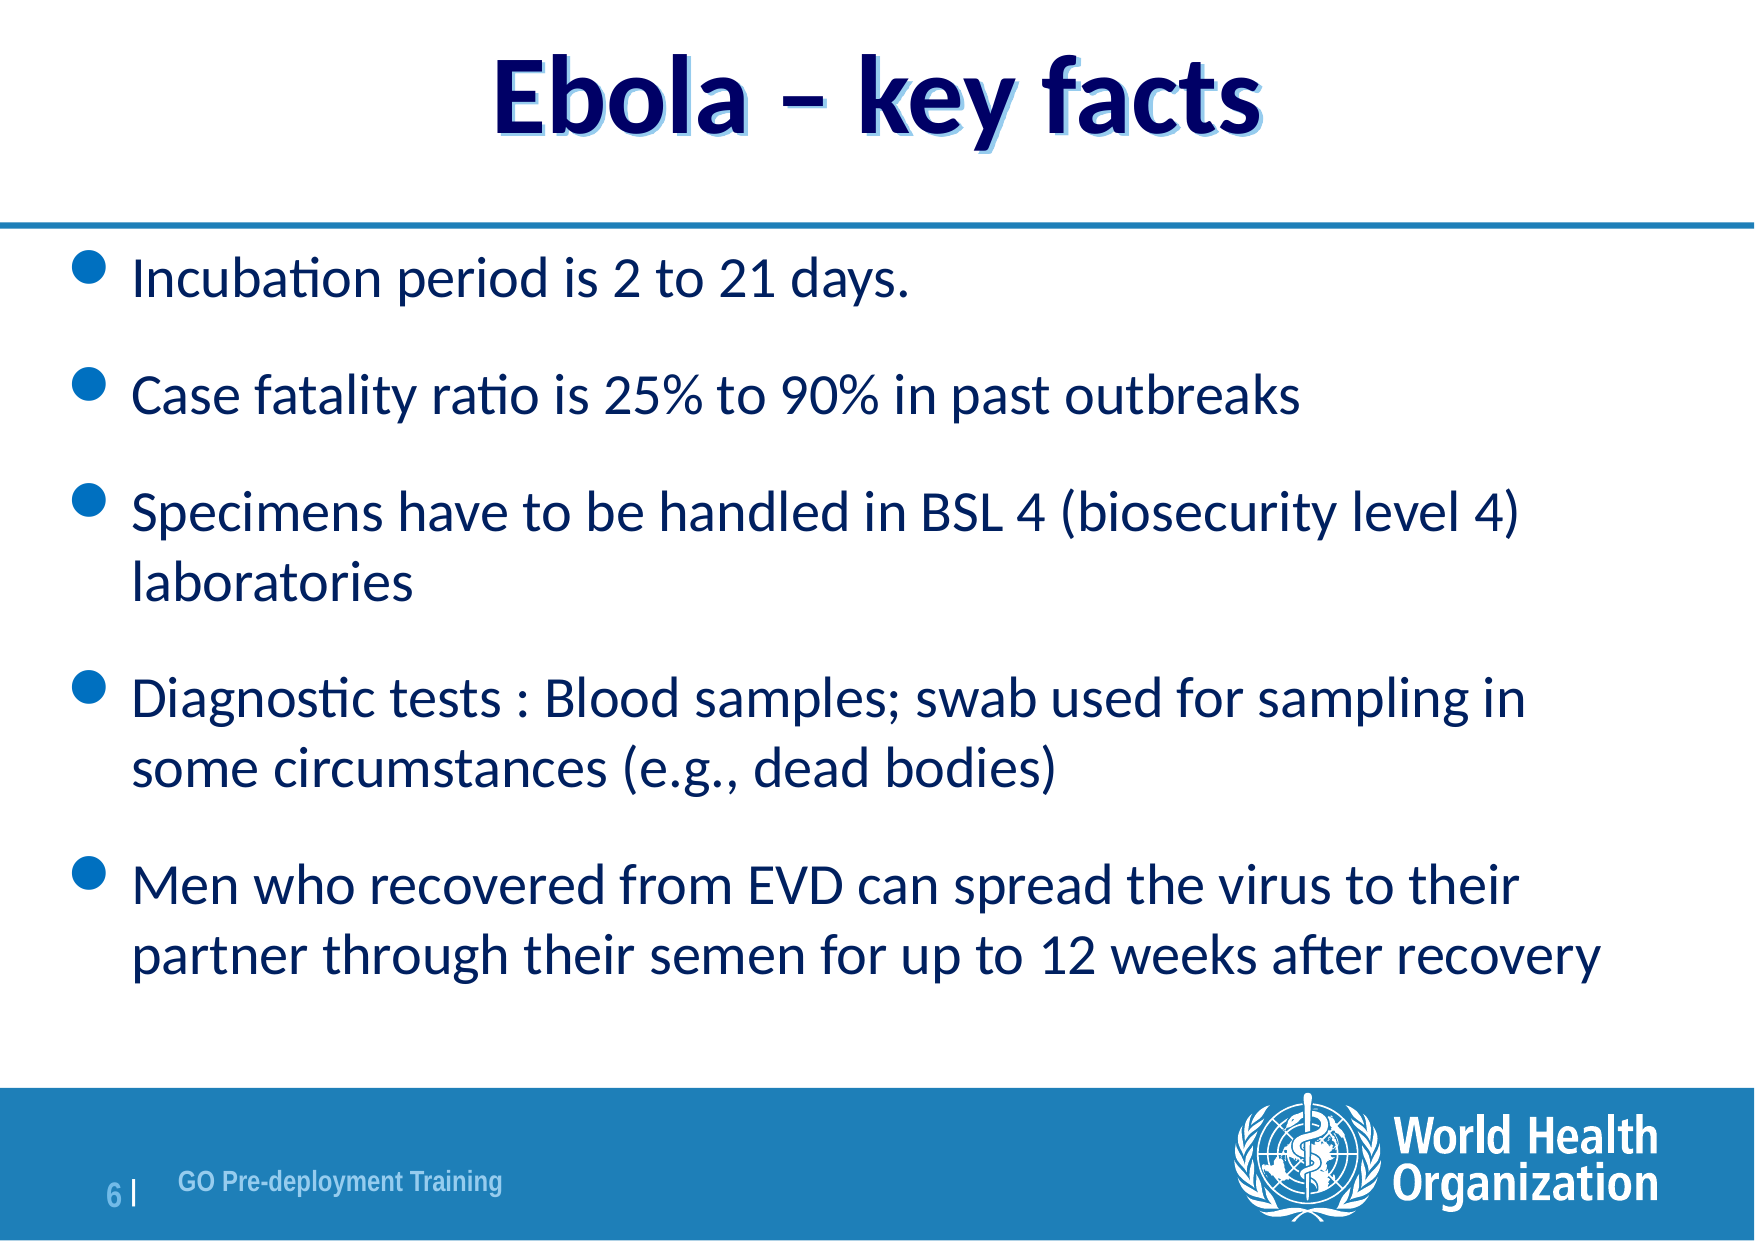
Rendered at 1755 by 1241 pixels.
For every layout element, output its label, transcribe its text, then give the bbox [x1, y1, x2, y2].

title Ebola – key facts [0, 0, 1755, 178]
list Incubation period is 2 to 21 days. Case fatality ratio is 25% to 90% in past outbreaks Specimens have to be handled in BSL 4 (biosecurity level 4) laboratories Diagnostic tests : Blood samples; swab used for sampling in some circumstances (e.g., dead bodies) Men who recovered from EVD can spread the virus to their partner through their semen for up to 12 weeks after recovery [67, 239, 1658, 1082]
